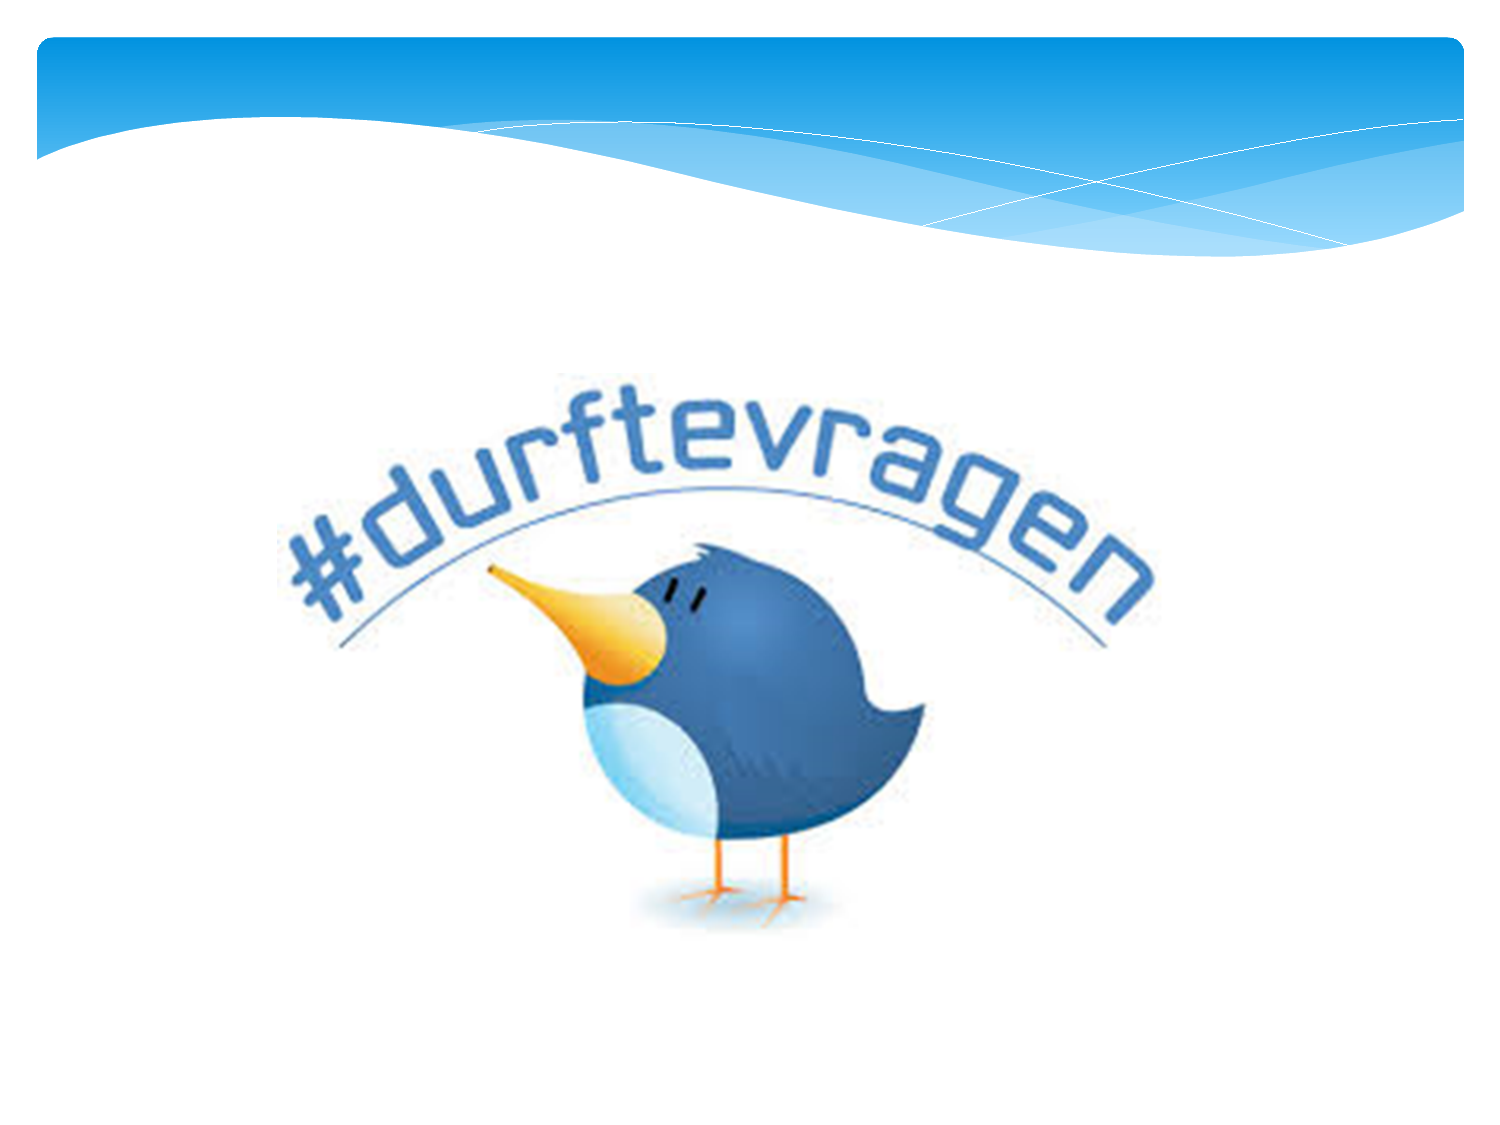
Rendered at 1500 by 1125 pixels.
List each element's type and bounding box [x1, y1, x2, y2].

picture [277, 373, 1164, 941]
